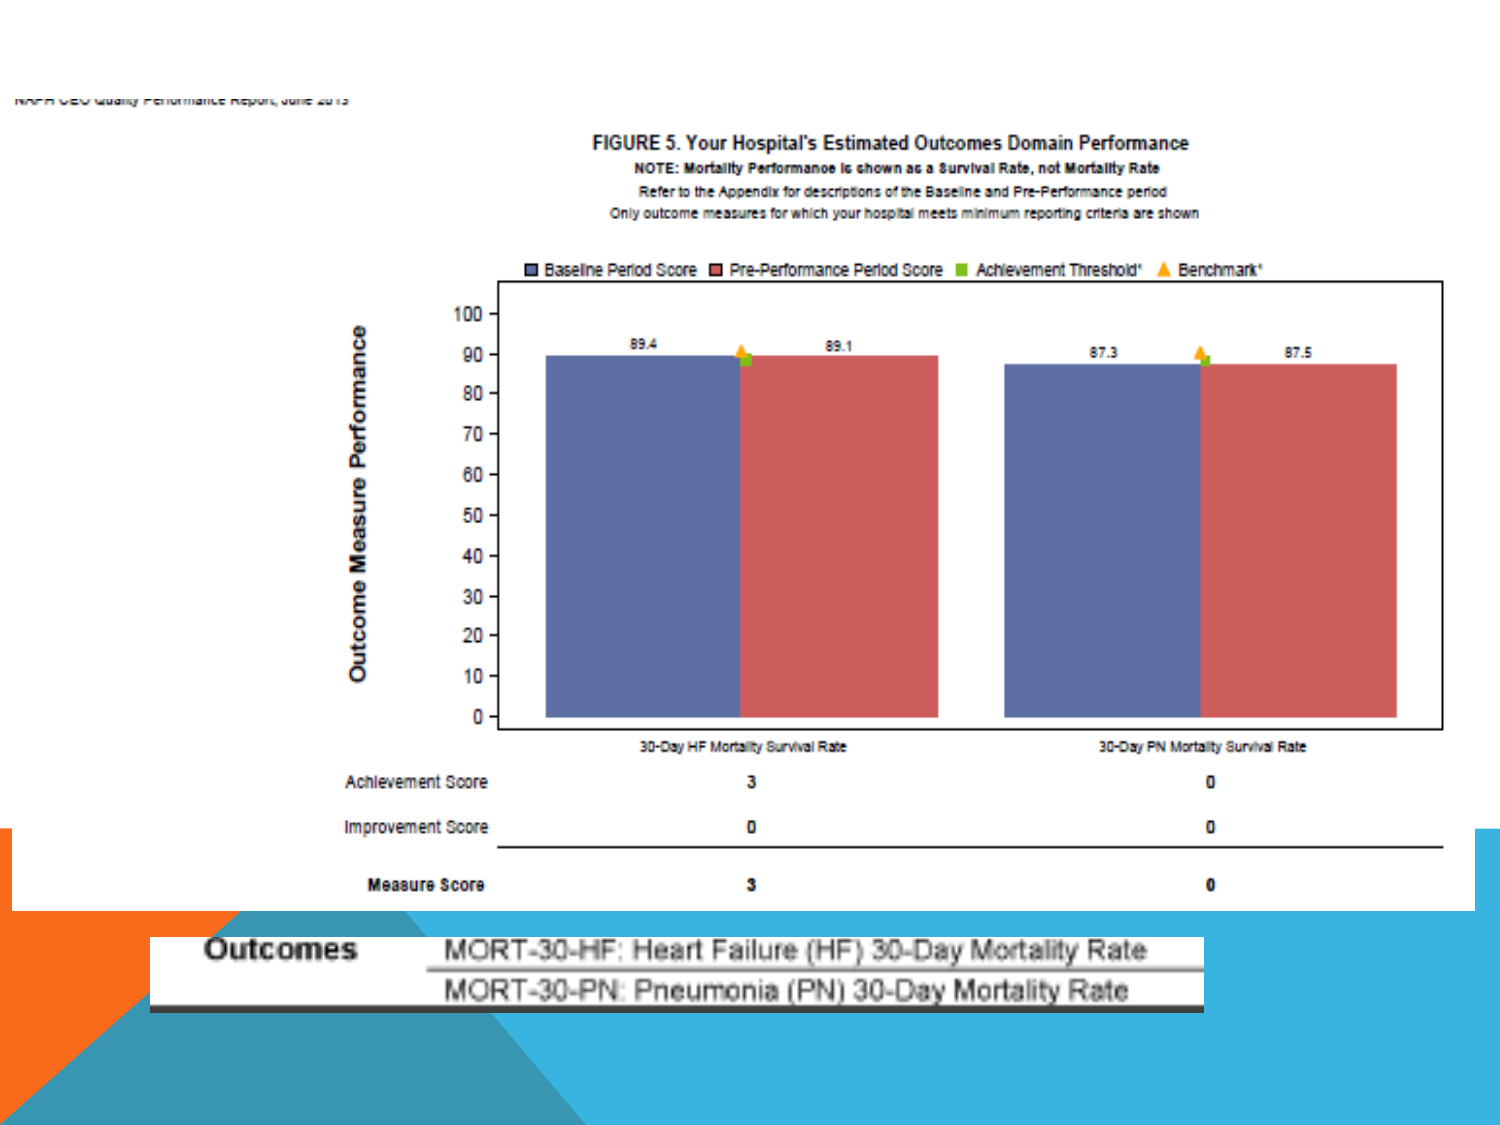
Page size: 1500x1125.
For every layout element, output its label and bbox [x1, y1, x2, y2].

picture [149, 937, 1204, 1013]
picture [12, 99, 1476, 911]
